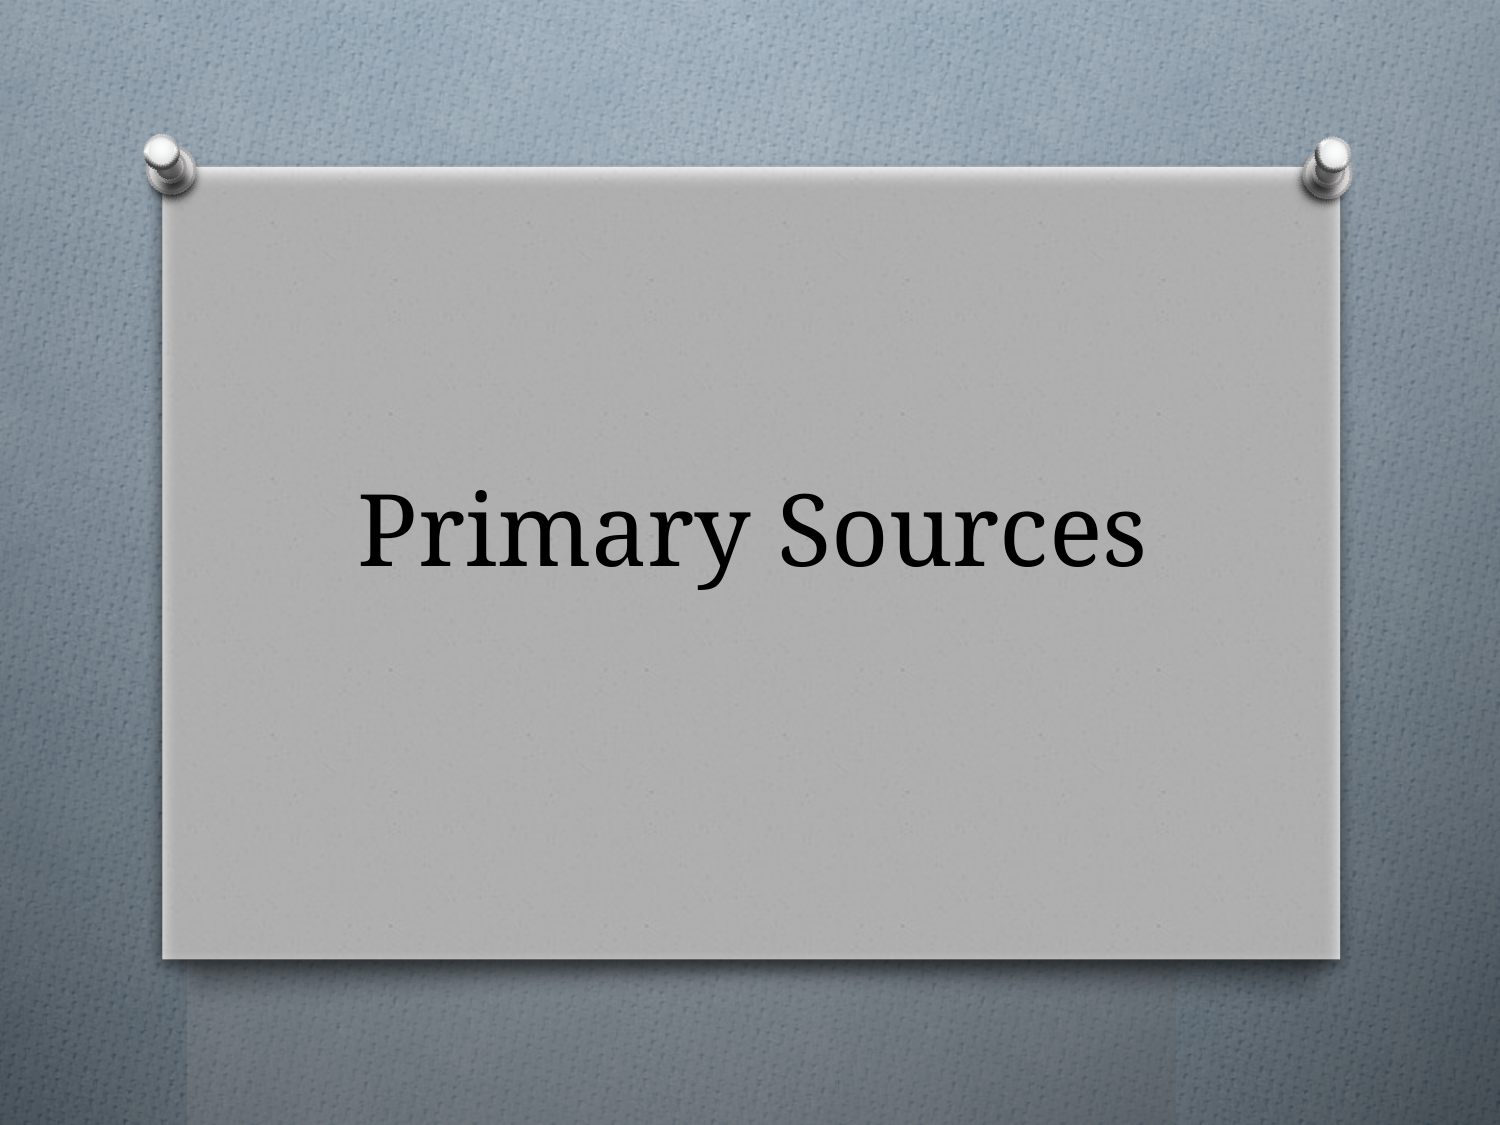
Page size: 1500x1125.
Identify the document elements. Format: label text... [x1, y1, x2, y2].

picture [1274, 109, 1396, 230]
picture [112, 100, 235, 224]
title Primary Sources [283, 294, 1223, 595]
